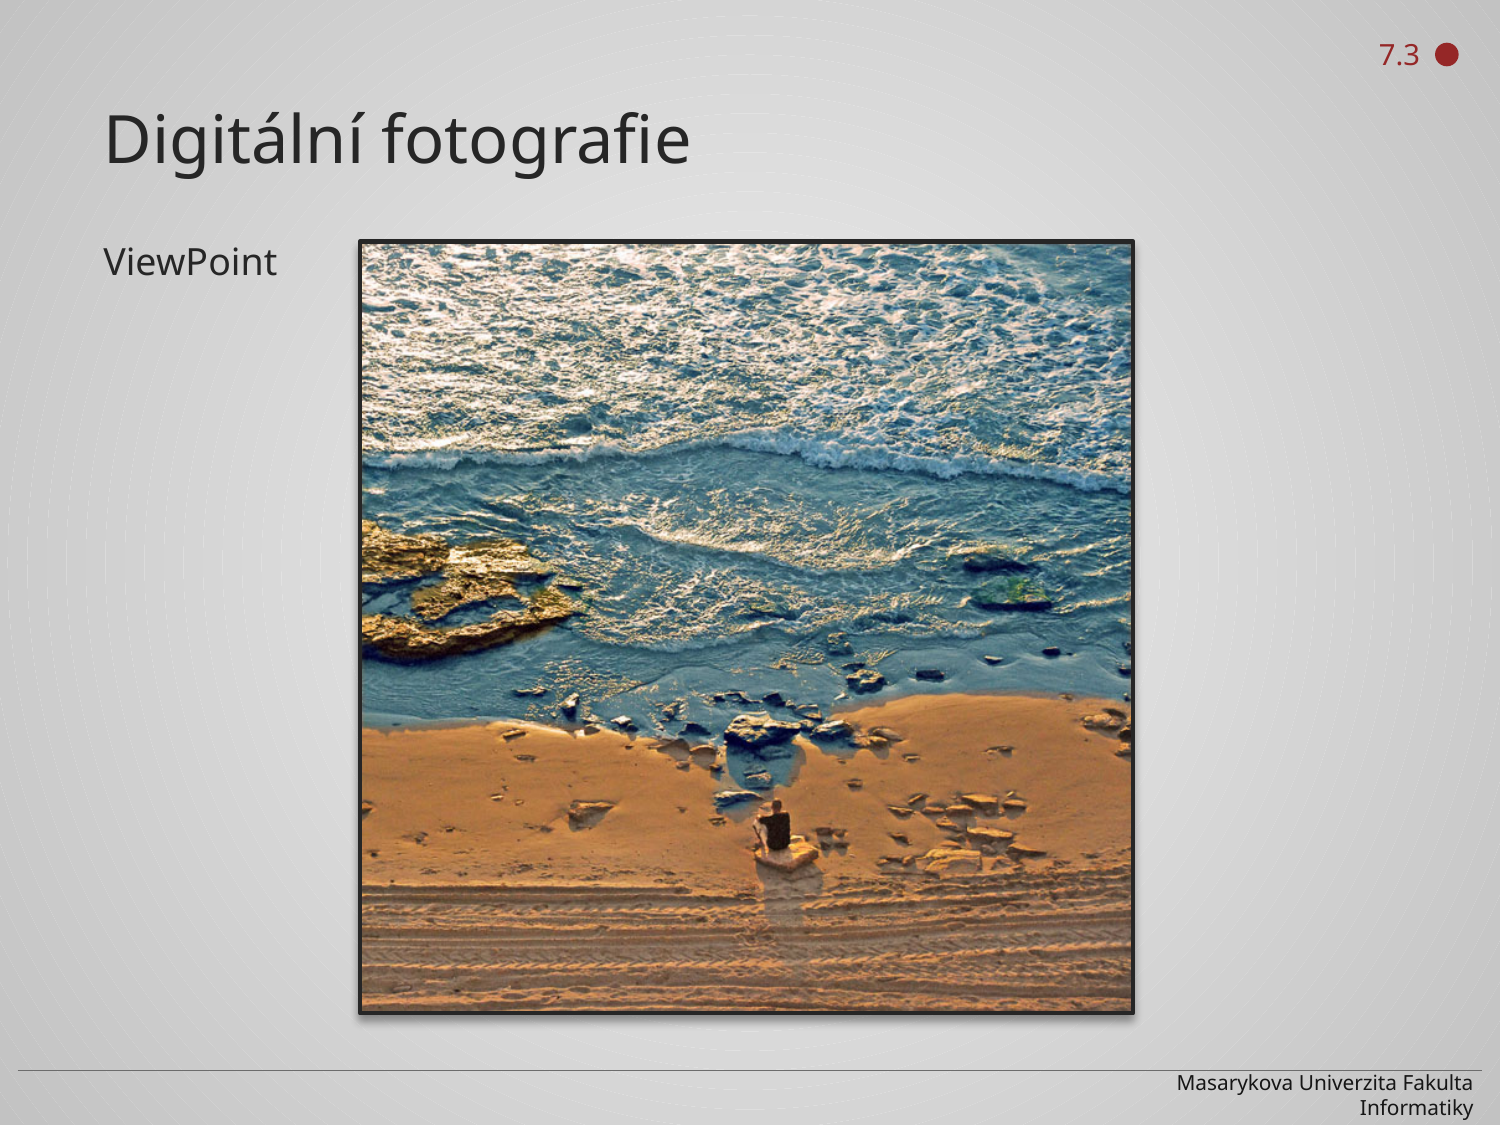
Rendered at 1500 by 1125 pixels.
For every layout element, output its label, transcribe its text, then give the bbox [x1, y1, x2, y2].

text_box Digitální fotografie [88, 89, 1436, 230]
text_box 7.3 [1364, 29, 1459, 79]
footer Masarykova Univerzita Fakulta Informatiky [1092, 1065, 1489, 1125]
picture [361, 243, 1132, 1012]
text_box ViewPoint [88, 230, 1436, 290]
